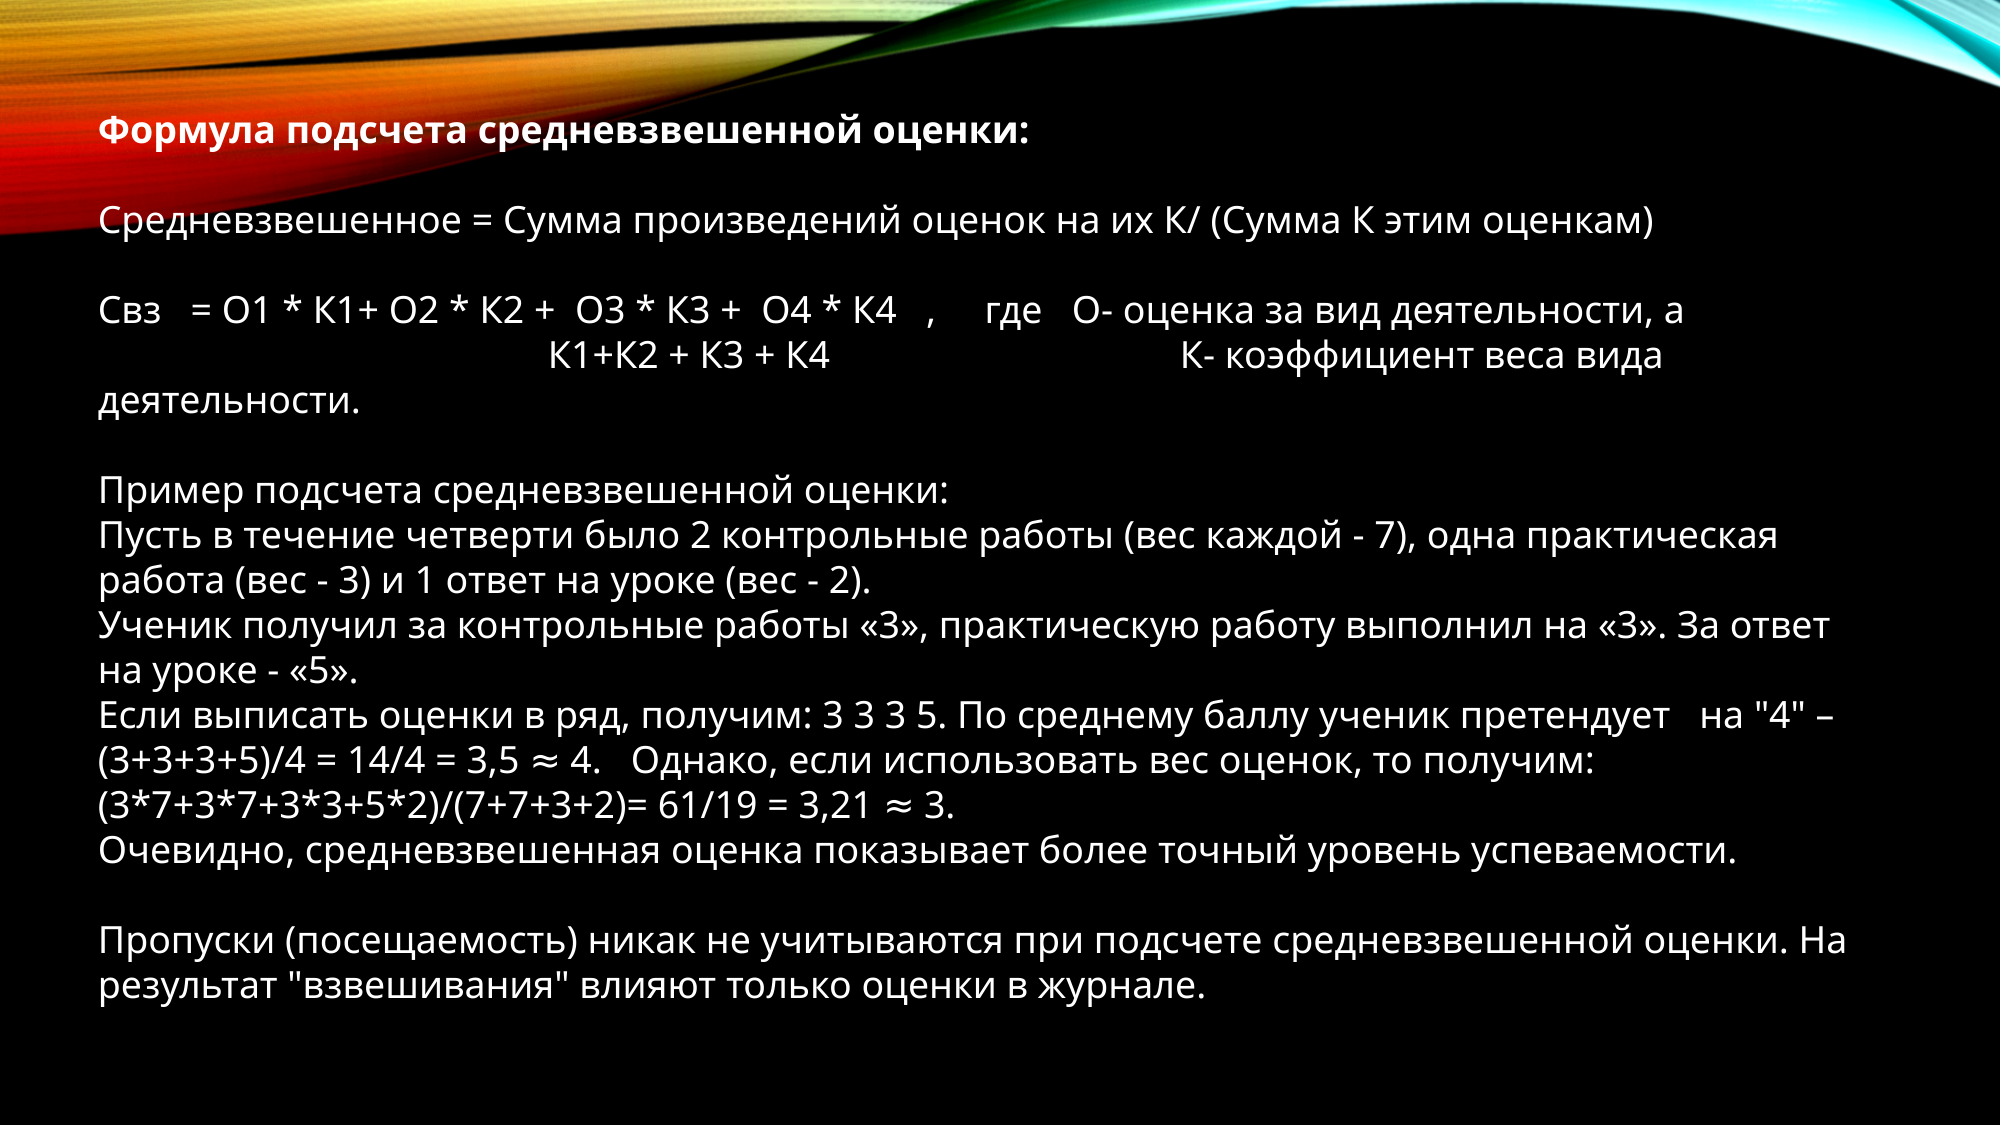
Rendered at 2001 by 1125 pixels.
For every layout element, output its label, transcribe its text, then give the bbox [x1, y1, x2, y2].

text_box Формула подсчета средневзвешенной оценки: Средневзвешенное = Сумма произведений оценок на их К/ (Сумма К этим оценкам) Свз = О1 * К1+ О2 * К2 + О3 * К3 + О4 * К4 , где О- оценка за вид деятельности, а К1+К2 + К3 + К4 К- коэффициент веса вида деятельности. Пример подсчета средневзвешенной оценки: Пусть в течение четверти было 2 контрольные работы (вес каждой - 7), одна практическая работа (вес - 3) и 1 ответ на уроке (вес - 2). Ученик получил за контрольные работы «3», практическую работу выполнил на «3». За ответ на уроке - «5». Если выписать оценки в ряд, получим: 3 3 3 5. По среднему баллу ученик претендует на "4" – (3+3+3+5)/4 = 14/4 = 3,5 ≈ 4. Однако, если использовать вес оценок, то получим: (3*7+3*7+3*3+5*2)/(7+7+3+2)= 61/19 = 3,21 ≈ 3. Очевидно, средневзвешенная оценка показывает более точный уровень успеваемости. Пропуски (посещаемость) никак не учитываются при подсчете средневзвешенной оценки. На результат "взвешивания" влияют только оценки в журнале. [83, 98, 1877, 1058]
picture [0, 0, 2000, 237]
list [293, 583, 1707, 797]
